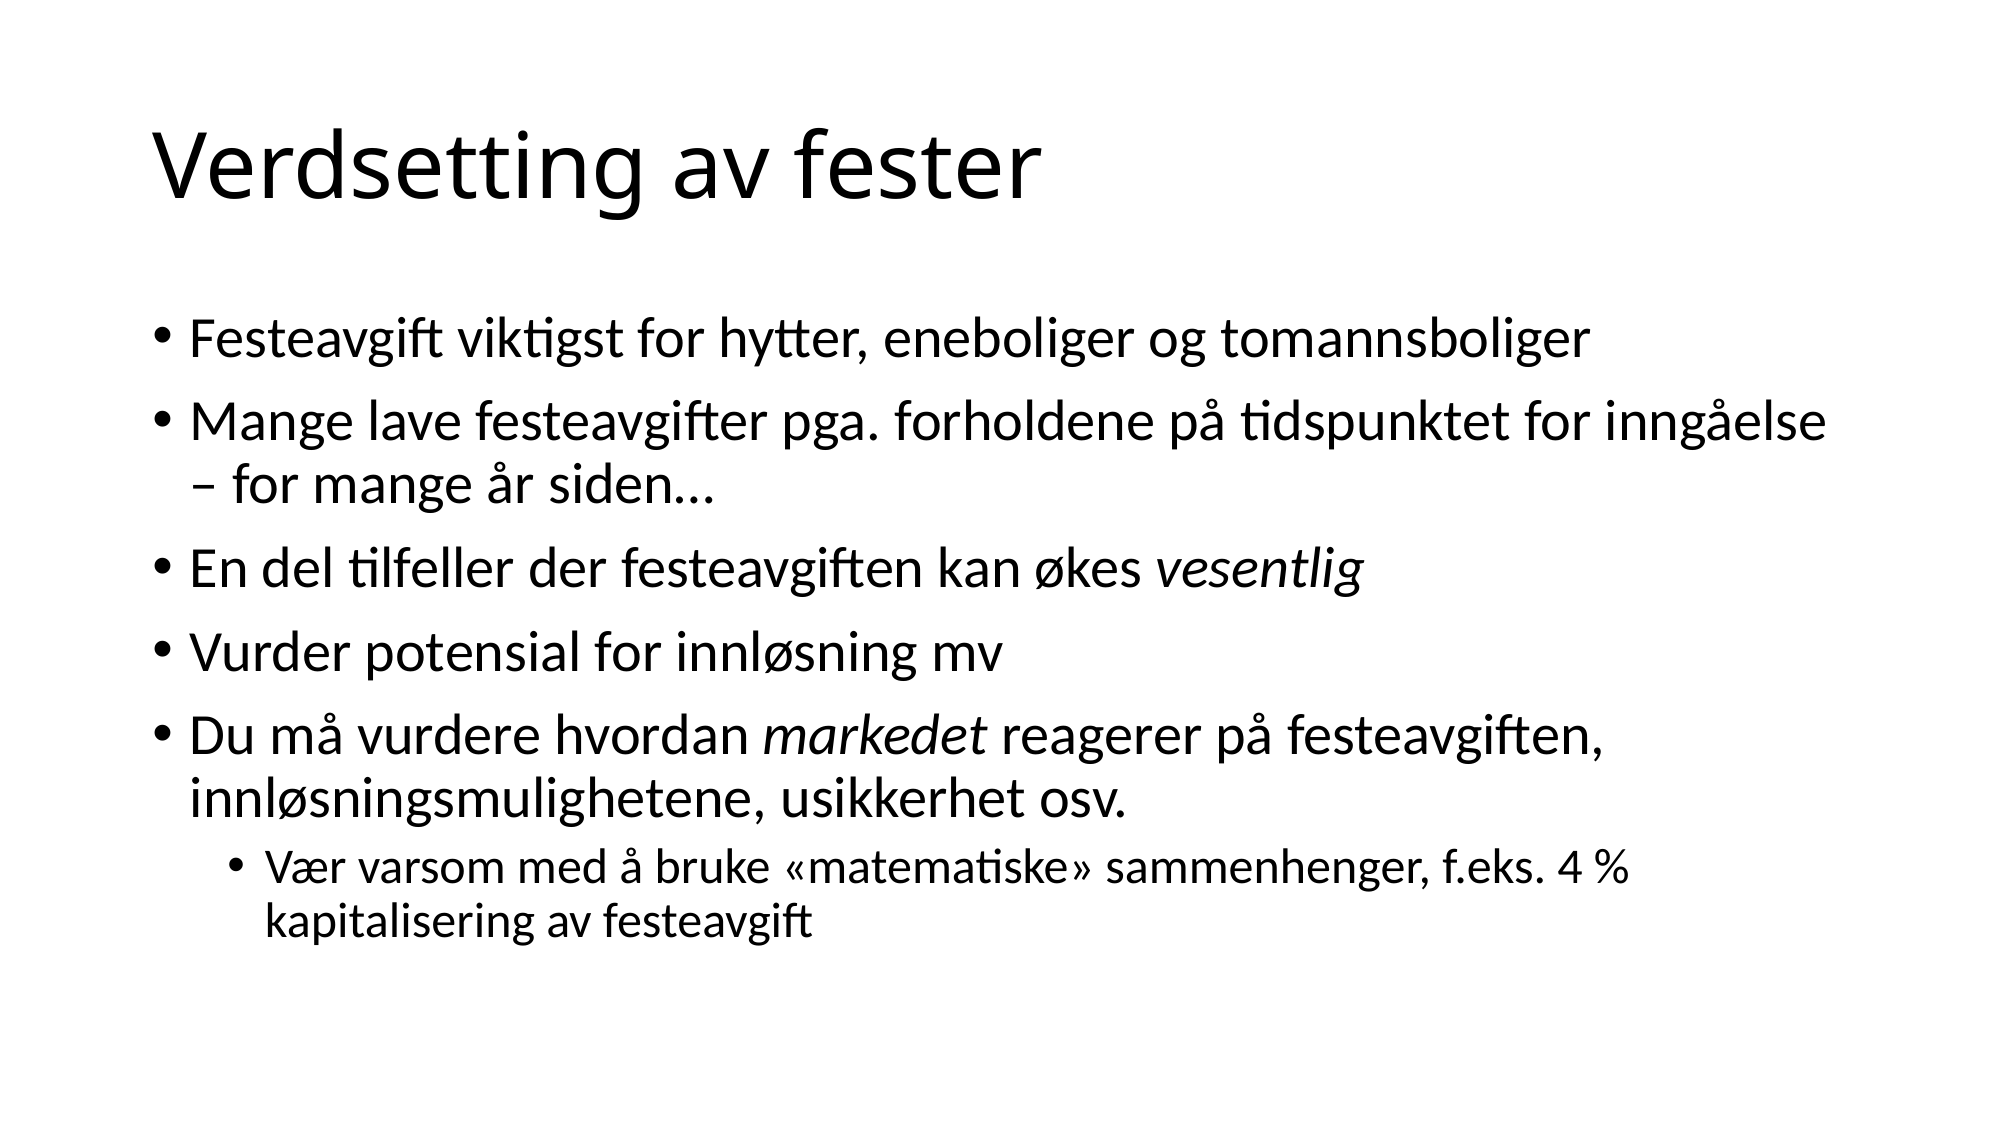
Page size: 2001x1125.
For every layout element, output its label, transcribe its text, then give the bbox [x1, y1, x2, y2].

list Festeavgift viktigst for hytter, eneboliger og tomannsboliger Mange lave festeavgifter pga. forholdene på tidspunktet for inngåelse – for mange år siden… En del tilfeller der festeavgiften kan økes vesentlig Vurder potensial for innløsning mv Du må vurdere hvordan markedet reagerer på festeavgiften, innløsningsmulighetene, usikkerhet osv. Vær varsom med å bruke «matematiske» sammenhenger, f.eks. 4 % kapitalisering av festeavgift [137, 299, 1863, 1014]
title Verdsetting av fester [137, 59, 1863, 278]
